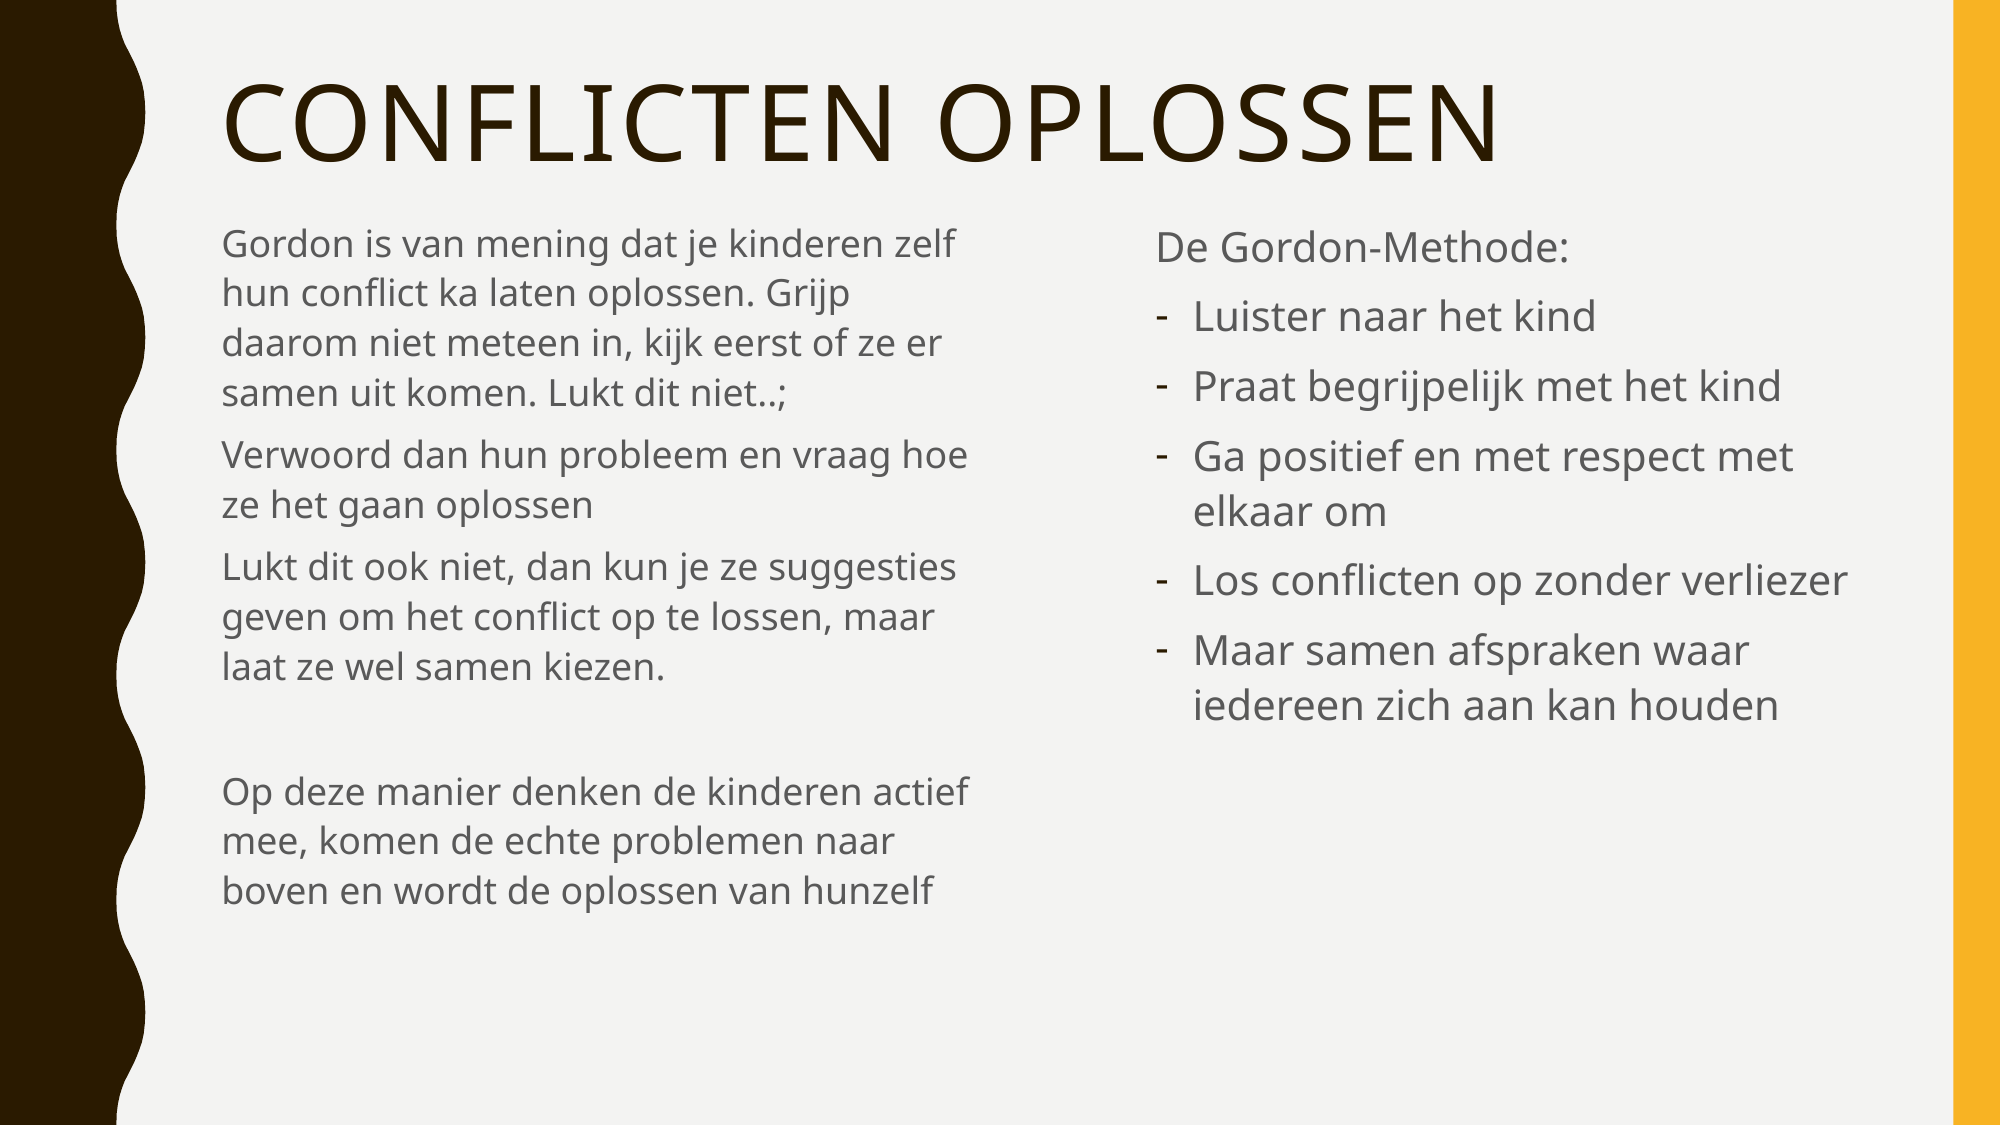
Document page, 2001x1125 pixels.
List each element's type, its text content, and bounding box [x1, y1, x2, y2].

list De Gordon-Methode: Luister naar het kind Praat begrijpelijk met het kind Ga positief en met respect met elkaar om Los conflicten op zonder verliezer Maar samen afspraken waar iedereen zich aan kan houden [1140, 207, 1878, 969]
list Gordon is van mening dat je kinderen zelf hun conflict ka laten oplossen. Grijp daarom niet meteen in, kijk eerst of ze er samen uit komen. Lukt dit niet..; Verwoord dan hun probleem en vraag hoe ze het gaan oplossen Lukt dit ook niet, dan kun je ze suggesties geven om het conflict op te lossen, maar laat ze wel samen kiezen. Op deze manier denken de kinderen actief mee, komen de echte problemen naar boven en wordt de oplossen van hunzelf [206, 207, 994, 969]
title Conflicten oplossen [205, 62, 1875, 308]
